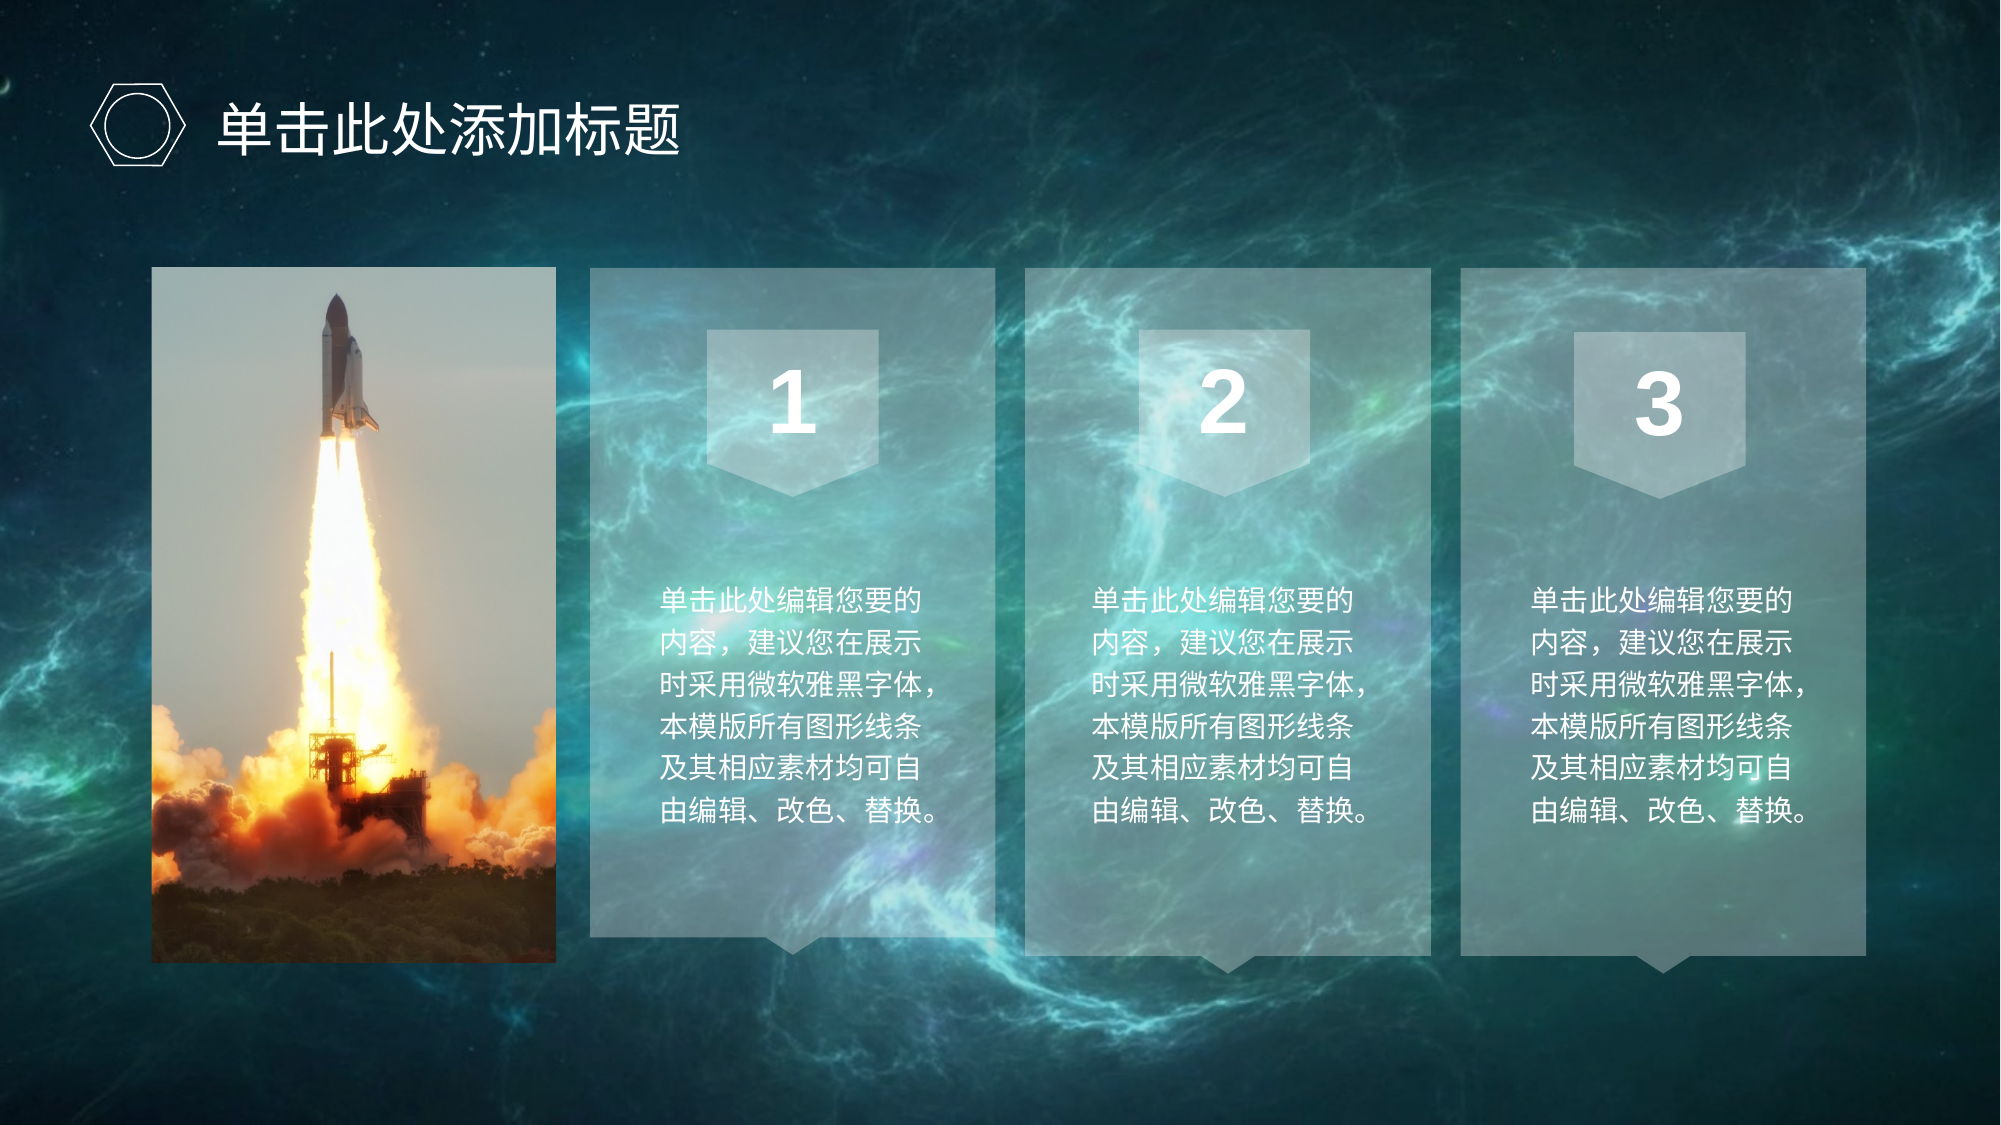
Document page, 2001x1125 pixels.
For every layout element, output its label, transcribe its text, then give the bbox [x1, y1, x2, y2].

text_box [1024, 266, 1432, 975]
text_box [0, 0, 2000, 1125]
text_box 3 [1573, 330, 1747, 501]
text_box 2 [1137, 328, 1312, 498]
text_box 单击此处添加标题 [186, 93, 719, 164]
text_box 单击此处编辑您要的内容，建议您在展示时采用微软雅黑字体，本模版所有图形线条及其相应素材均可自由编辑、改色、替换。 [1530, 575, 1796, 827]
picture [151, 267, 556, 963]
text_box [1459, 266, 1868, 975]
text_box 单击此处编辑您要的内容，建议您在展示时采用微软雅黑字体，本模版所有图形线条及其相应素材均可自由编辑、改色、替换。 [659, 575, 926, 827]
text_box 单击此处编辑您要的内容，建议您在展示时采用微软雅黑字体，本模版所有图形线条及其相应素材均可自由编辑、改色、替换。 [1091, 575, 1358, 827]
text_box [588, 266, 997, 957]
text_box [90, 84, 186, 166]
text_box 1 [705, 328, 880, 498]
